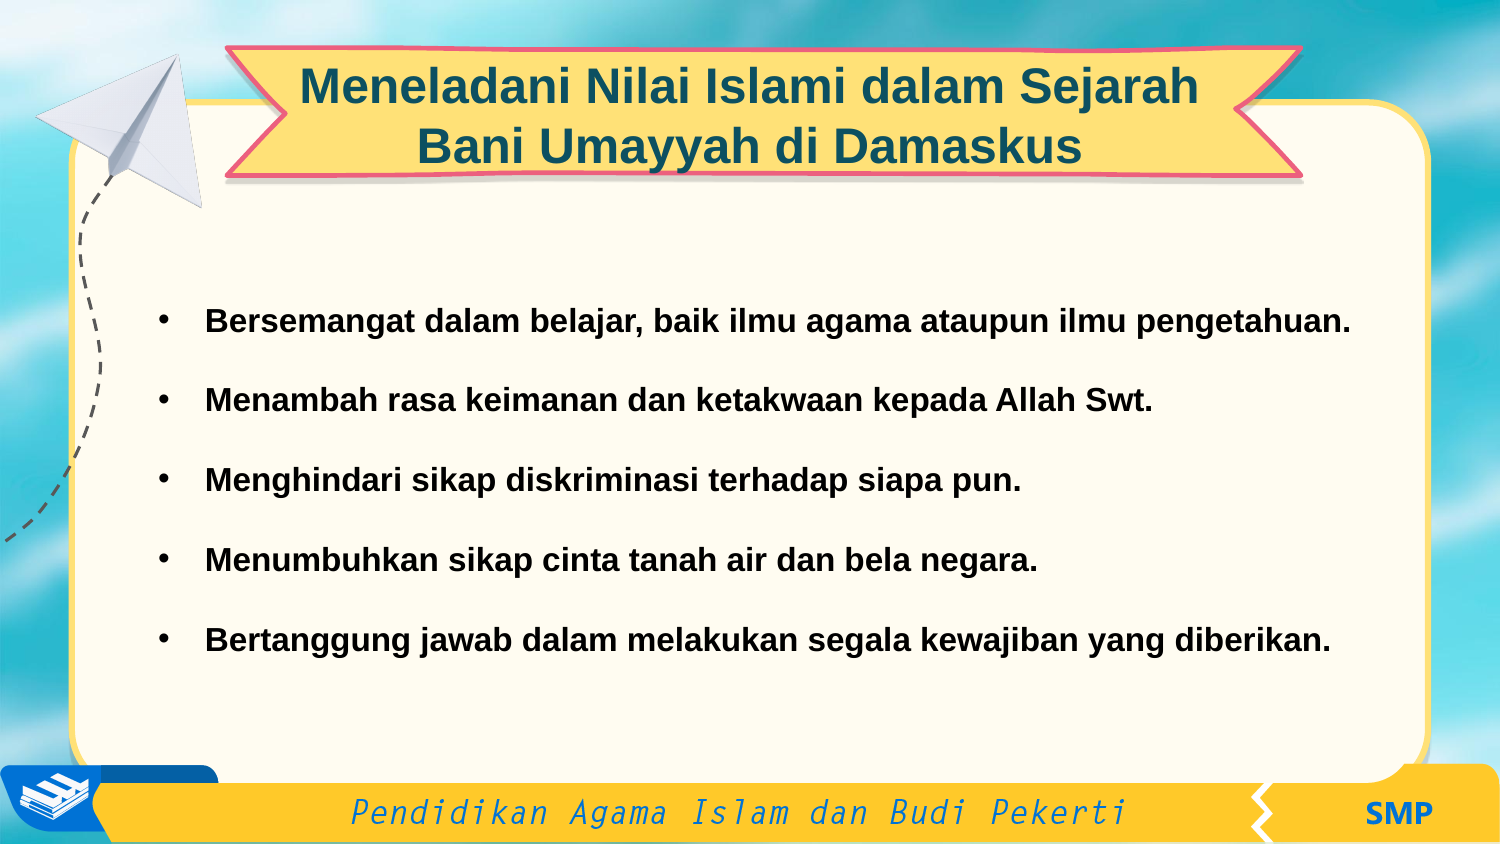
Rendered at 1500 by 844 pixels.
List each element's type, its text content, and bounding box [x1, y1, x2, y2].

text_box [0, 8, 261, 557]
picture [0, 0, 1500, 844]
text_box Bersemangat dalam belajar, baik ilmu agama ataupun ilmu pengetahuan. Menambah rasa keimanan dan ketakwaan kepada Allah Swt. Menghindari sikap diskriminasi terhadap siapa pun. Menumbuhkan sikap cinta tanah air dan bela negara. Bertanggung jawab dalam melakukan segala kewajiban yang diberikan. [143, 251, 1405, 666]
picture [261, 91, 269, 99]
title Meneladani Nilai Islami dalam Sejarah Bani Umayyah di Damaskus [282, 75, 1218, 151]
text_box [265, 47, 1302, 176]
